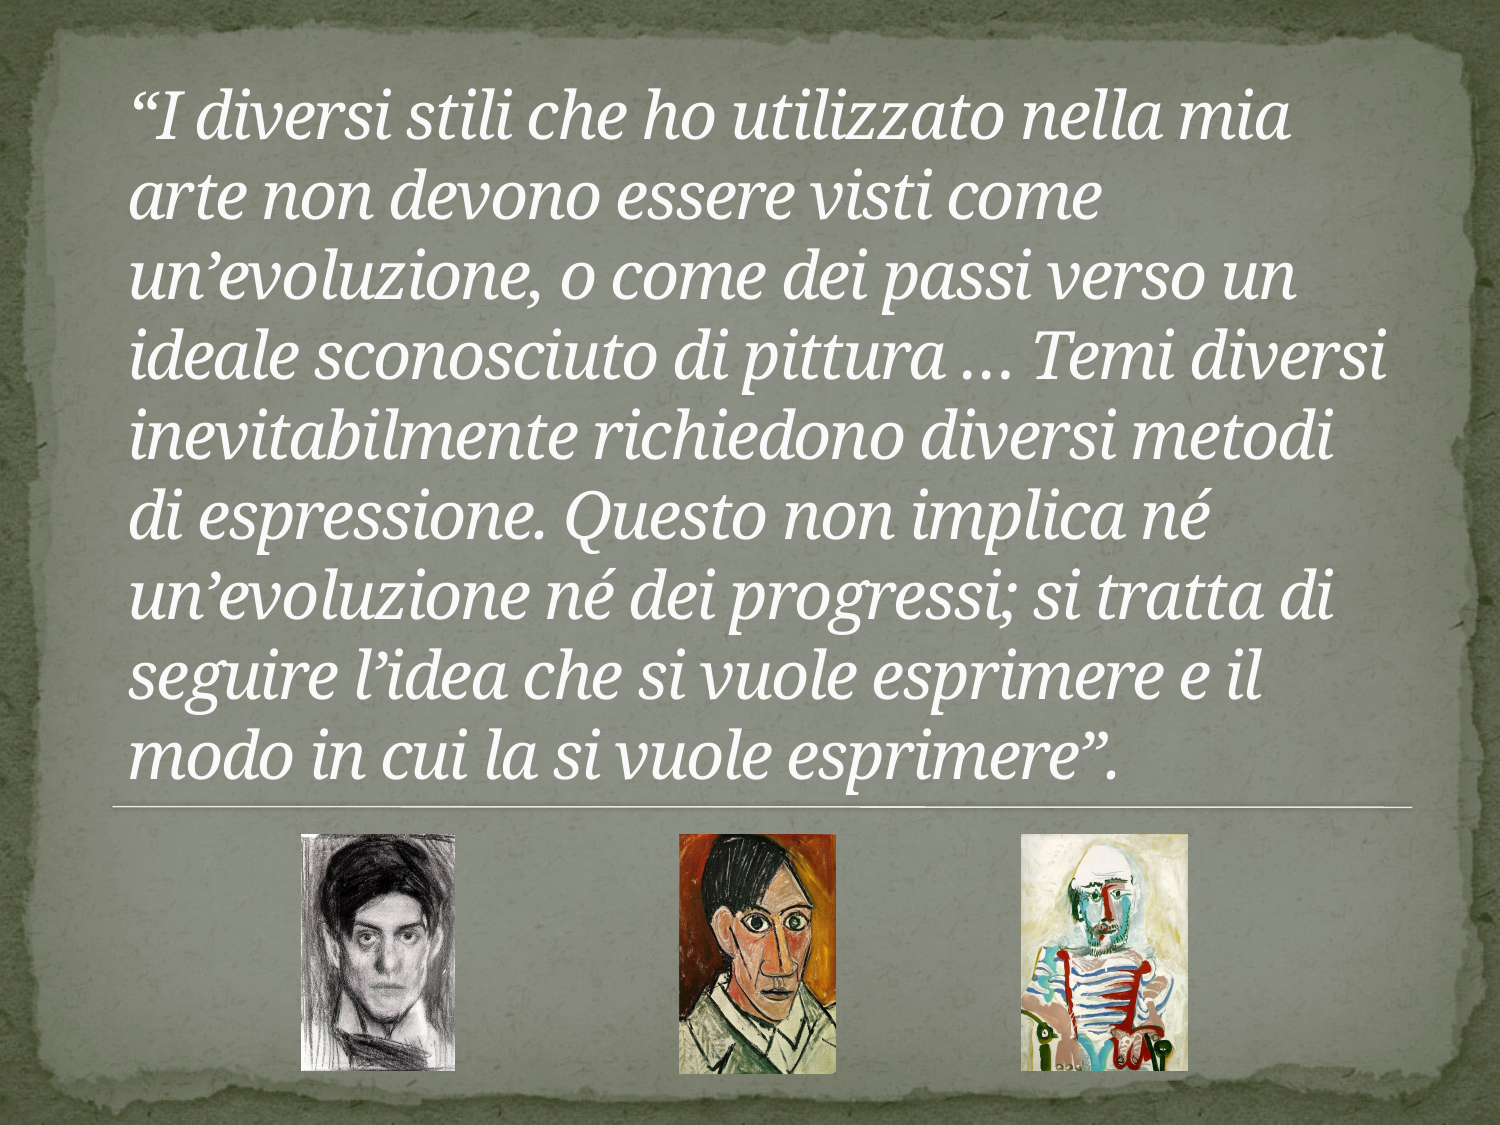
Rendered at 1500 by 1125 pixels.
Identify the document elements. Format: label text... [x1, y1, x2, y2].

picture [679, 834, 836, 1074]
picture [301, 834, 455, 1071]
picture [1021, 834, 1188, 1071]
title “I diversi stili che ho utilizzato nella mia arte non devono essere visti come un’evoluzione, o come dei passi verso un ideale sconosciuto di pittura … Temi diversi inevitabilmente richiedono diversi metodi di espressione. Questo non implica né un’evoluzione né dei progressi; si tratta di seguire l’idea che si vuole esprimere e il modo in cui la si vuole esprimere”. [112, 574, 1413, 800]
